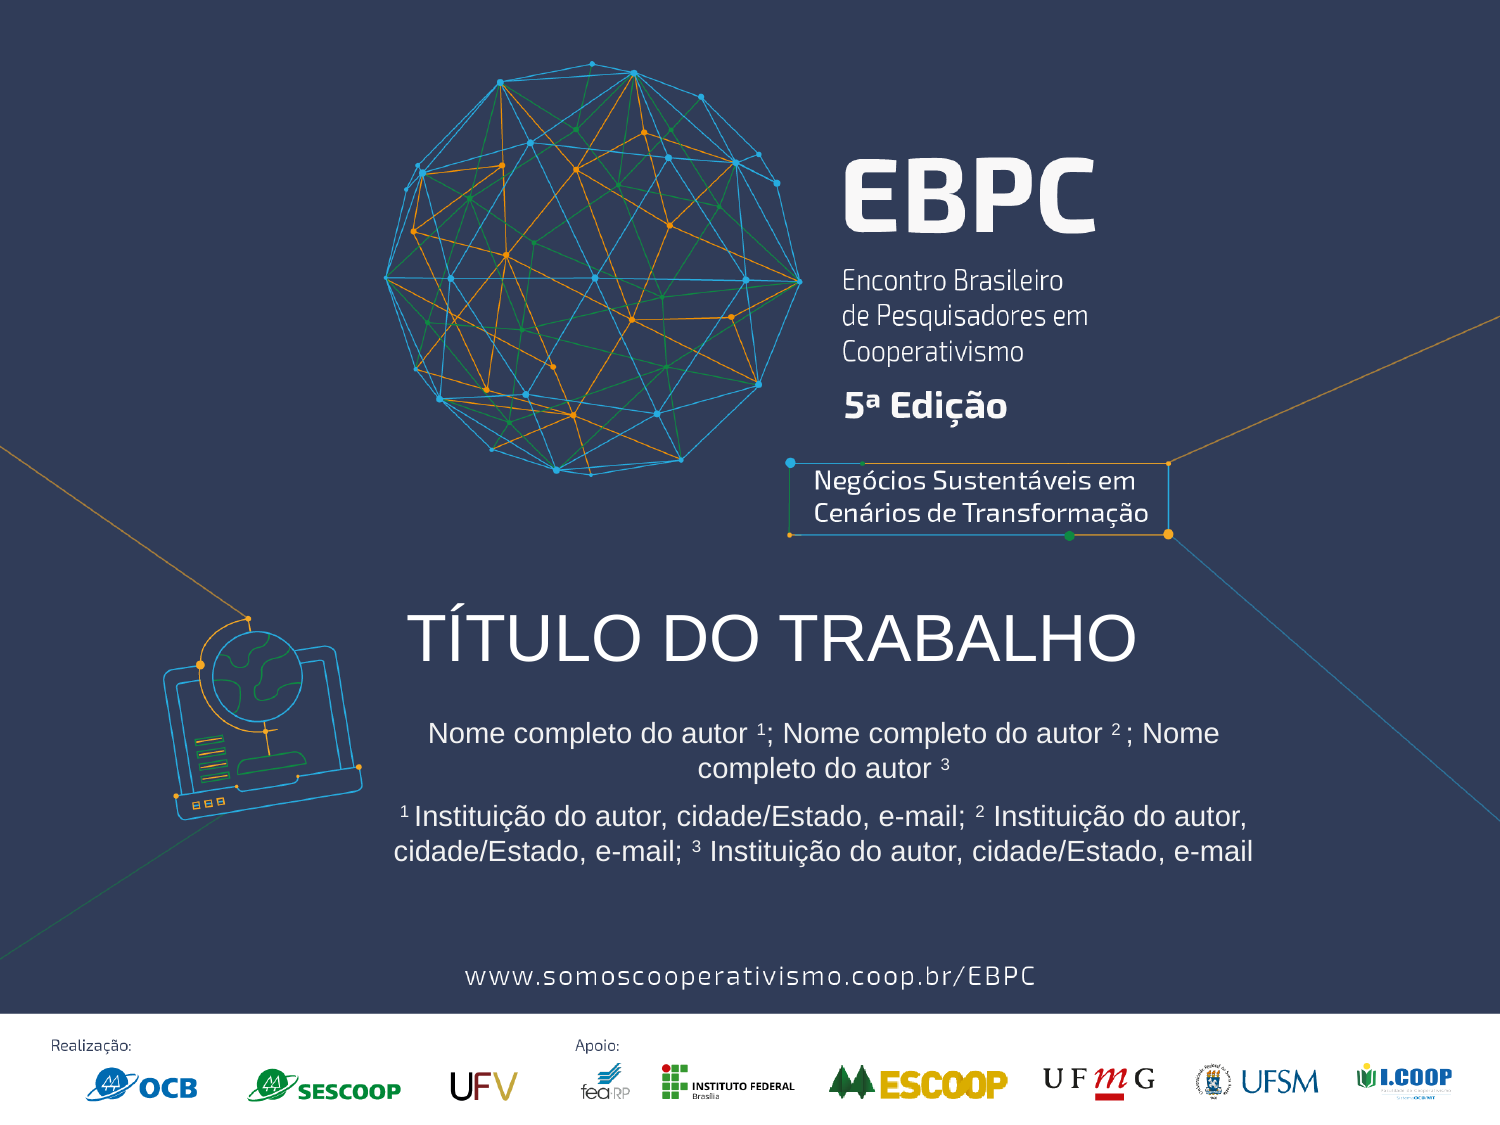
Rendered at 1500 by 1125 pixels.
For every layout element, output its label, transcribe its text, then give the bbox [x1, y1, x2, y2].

subtitle Nome completo do autor 1; Nome completo do autor 2 ; Nome completo do autor 3 1 Instituição do autor, cidade/Estado, e-mail; 2 Instituição do autor, cidade/Estado, e-mail; 3 Instituição do autor, cidade/Estado, e-mail [372, 707, 1275, 950]
title TÍTULO DO TRABALHO [134, 580, 1410, 689]
picture [0, 0, 1500, 1125]
